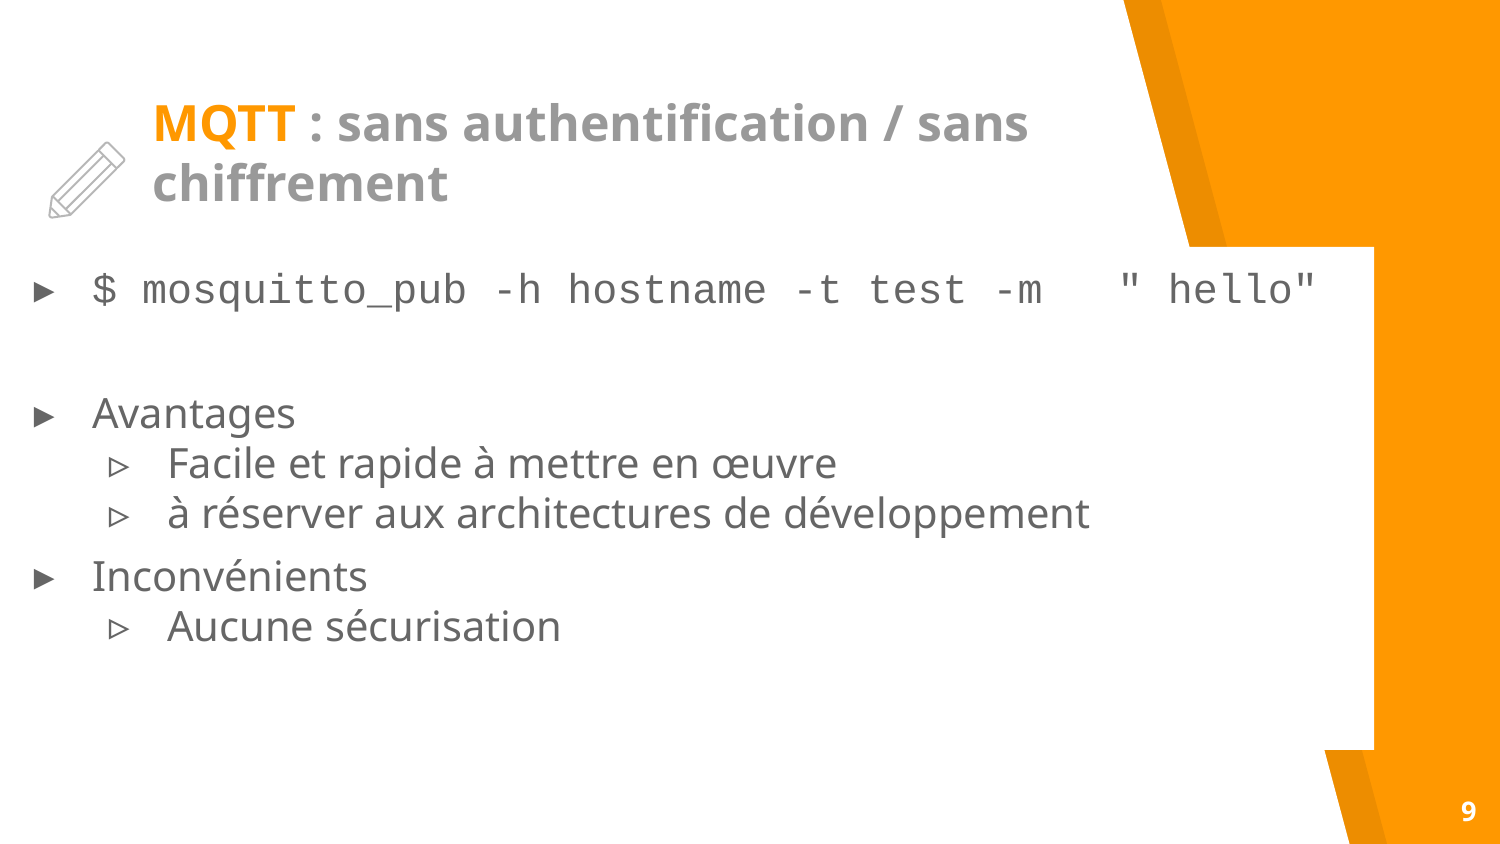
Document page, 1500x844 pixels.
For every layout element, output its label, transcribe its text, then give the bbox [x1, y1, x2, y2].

title MQTT : sans authentification / sans chiffrement [137, 146, 1168, 227]
slide_number 9 [1401, 779, 1492, 844]
list $ mosquitto_pub -h hostname -t test -m " hello" Avantages Facile et rapide à mettre en œuvre à réserver aux architectures de développement Inconvénients Aucune sécurisation [2, 246, 1375, 750]
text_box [49, 142, 125, 218]
